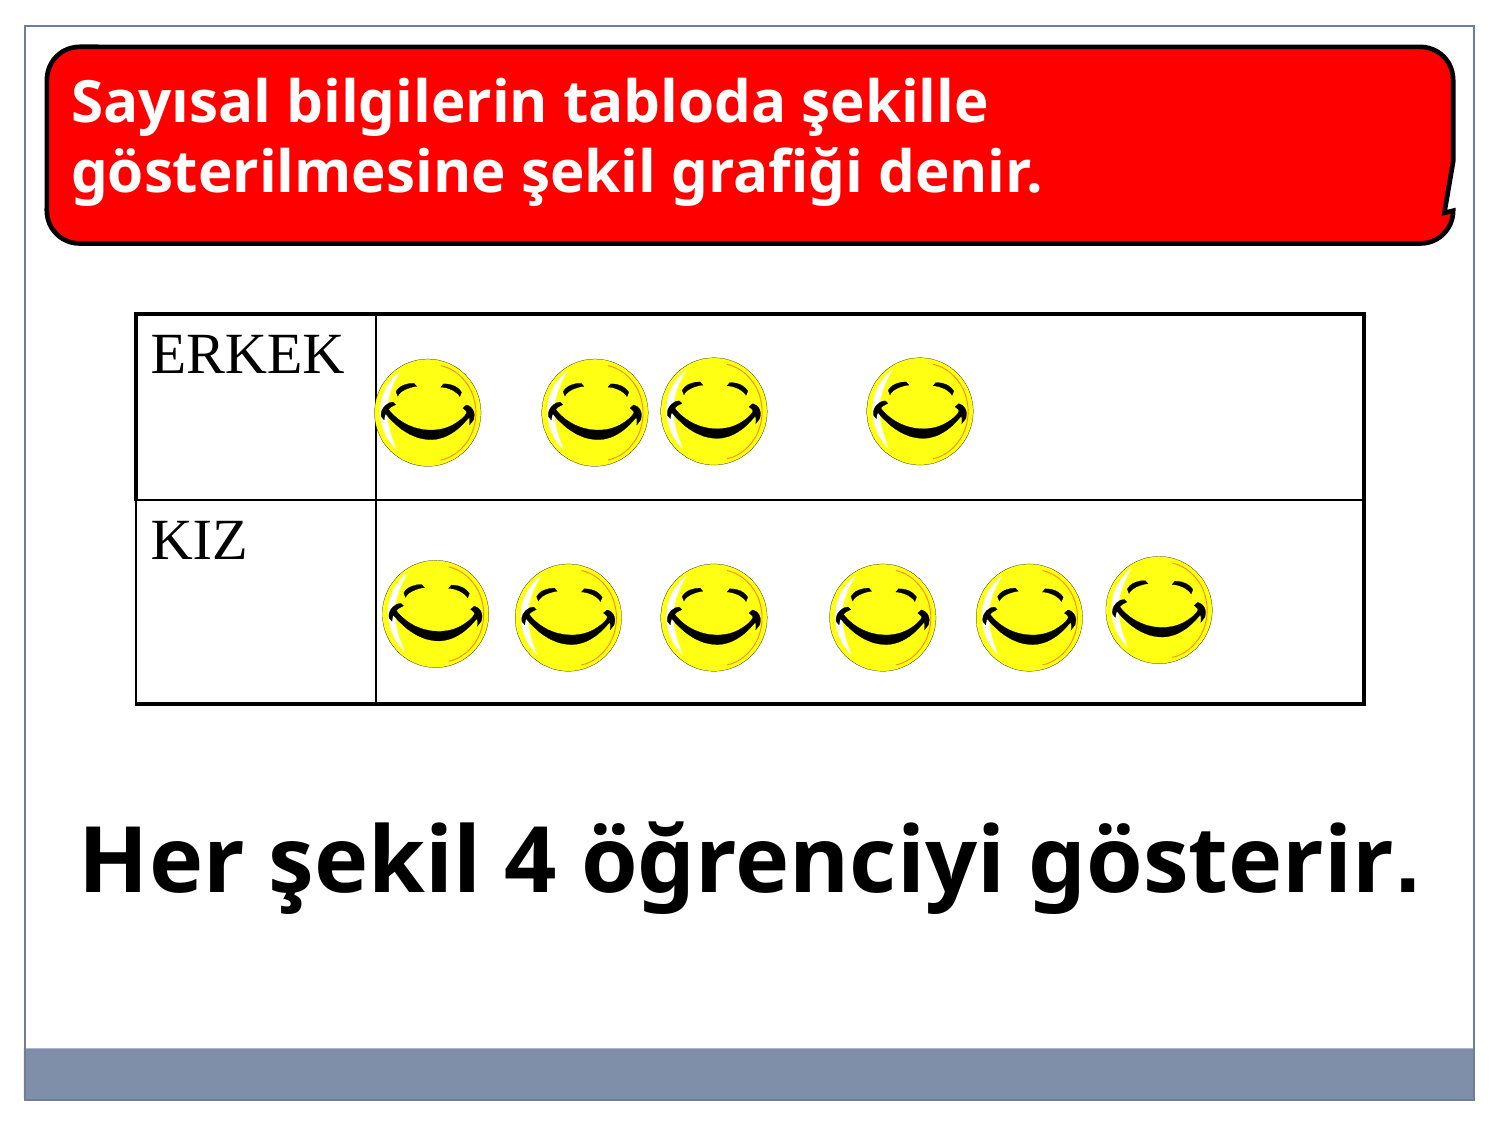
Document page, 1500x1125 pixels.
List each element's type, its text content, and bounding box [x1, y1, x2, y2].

table_header [377, 316, 1362, 499]
picture [513, 562, 624, 673]
picture [380, 558, 491, 670]
picture [1104, 554, 1214, 666]
picture [540, 357, 650, 468]
picture [659, 562, 769, 673]
picture [974, 562, 1085, 673]
picture [372, 357, 483, 468]
picture [827, 562, 938, 673]
text_box Her şekil 4 öğrenciyi gösterir. [64, 793, 1436, 919]
table_cell KIZ [137, 501, 375, 702]
table_cell  [535, 357, 772, 476]
table_header ERKEK [138, 316, 375, 499]
text_box Sayısal bilgilerin tabloda şekille gösterilmesine şekil grafiği denir. [46, 46, 1454, 244]
table_cell [377, 501, 1362, 702]
picture [659, 356, 769, 467]
picture [865, 356, 975, 467]
